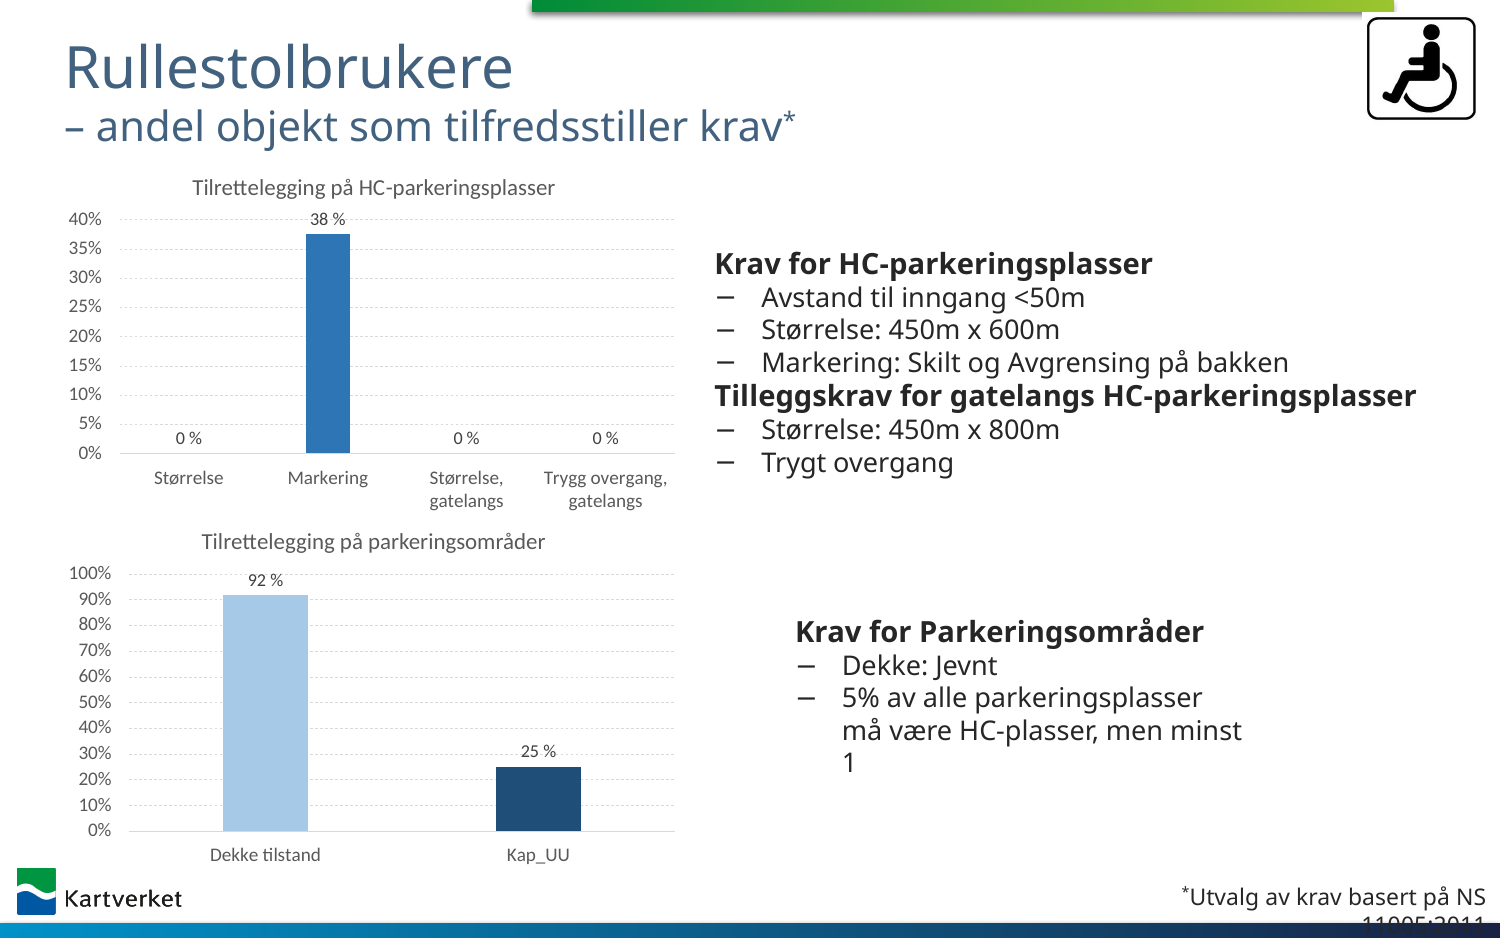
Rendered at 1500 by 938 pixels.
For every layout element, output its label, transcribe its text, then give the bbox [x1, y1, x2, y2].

picture [62, 520, 686, 874]
text_box *Utvalg av krav basert på NS 11005:2011 [1068, 873, 1500, 938]
text_box Krav for Parkeringsområder Dekke: Jevnt 5% av alle parkeringsplasser må være HC-plasser, men minst 1 [780, 605, 1261, 786]
picture [62, 166, 686, 519]
picture [1362, 12, 1481, 126]
text_box Krav for HC-parkeringsplasser Avstand til inngang <50m Størrelse: 450m x 600m Markering: Skilt og Avgrensing på bakken Tilleggskrav for gatelangs HC-parkeringsplasser Størrelse: 450m x 800m Trygt overgang [699, 237, 1433, 485]
text_box Rullestolbrukere – andel objekt som tilfredsstiller krav* [49, 25, 1431, 158]
